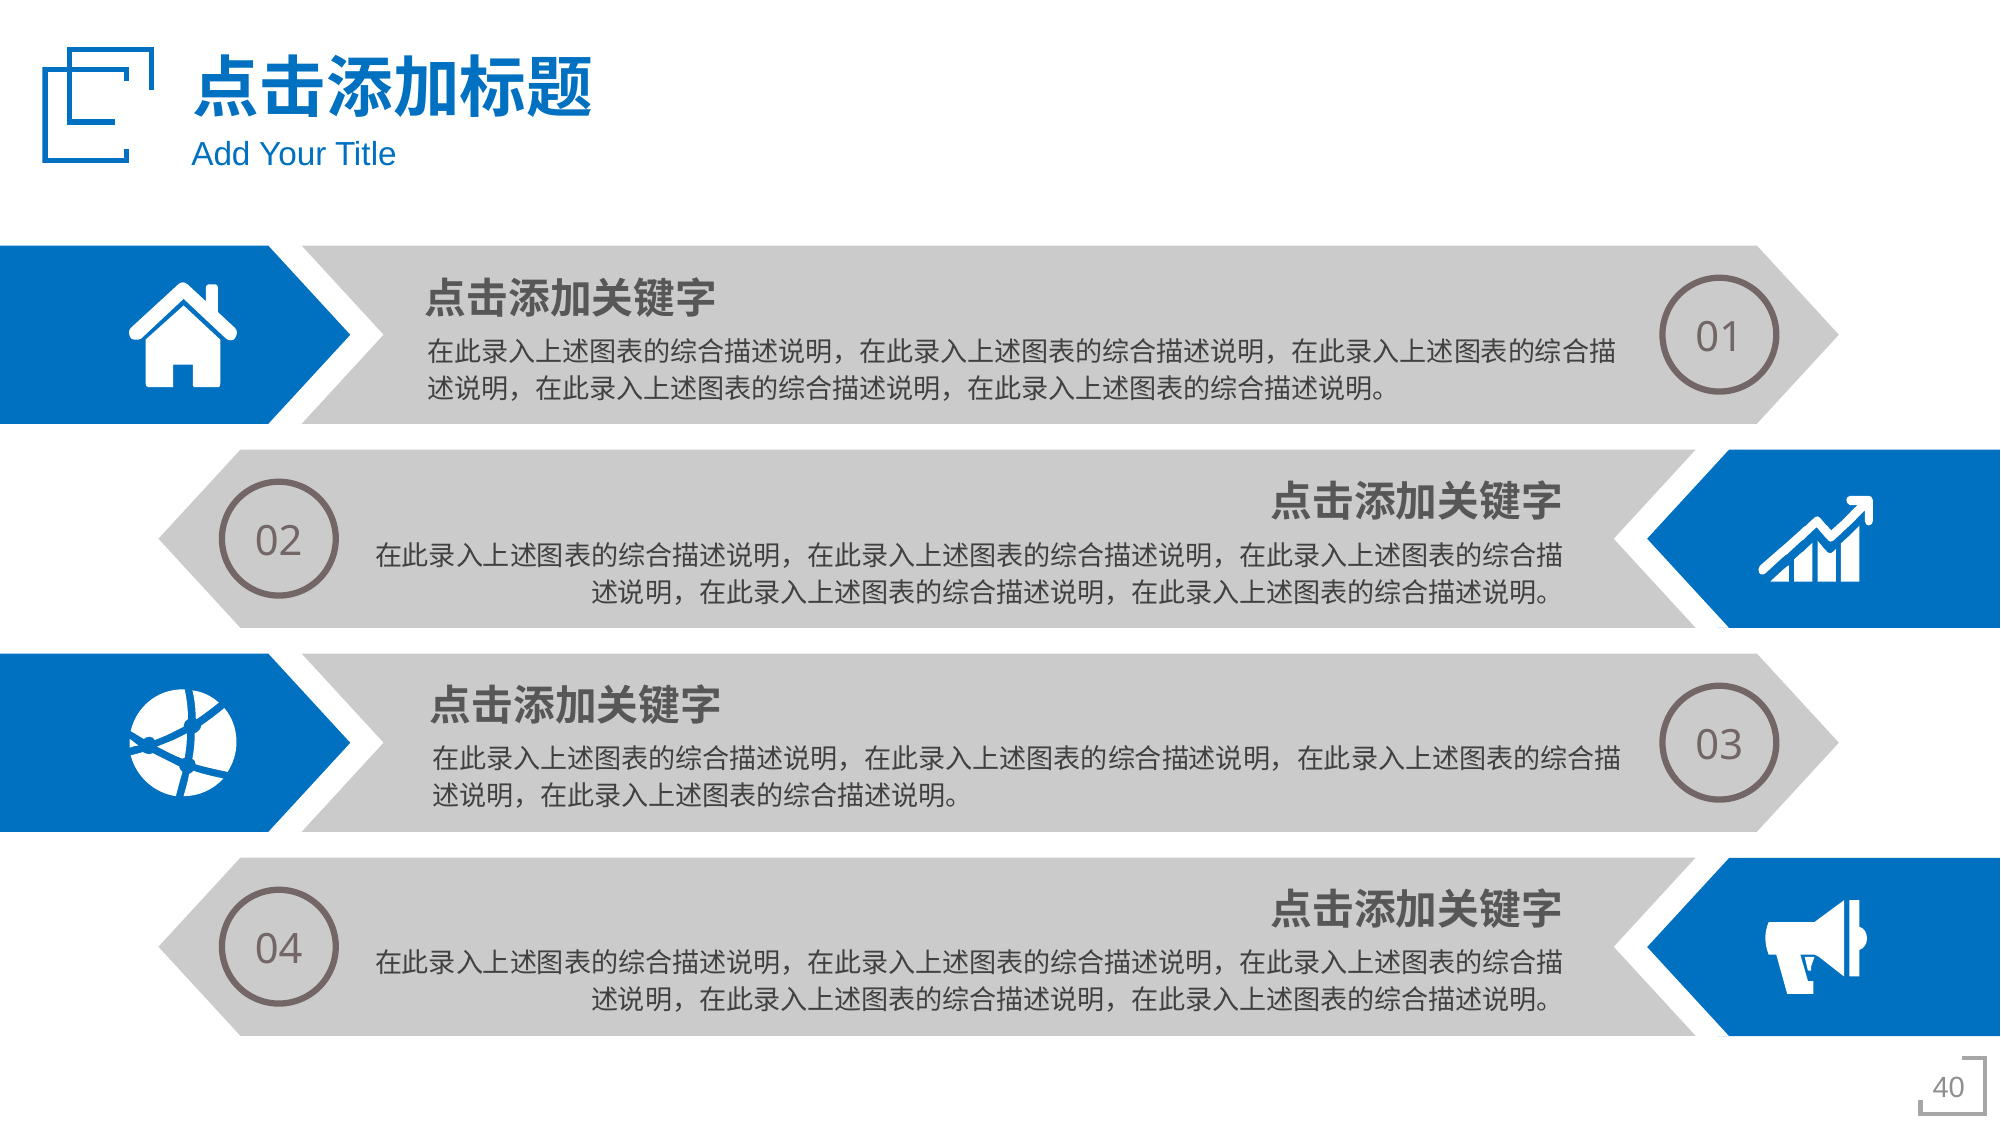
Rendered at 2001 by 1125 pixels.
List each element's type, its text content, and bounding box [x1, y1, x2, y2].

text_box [158, 857, 1647, 1036]
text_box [158, 449, 1647, 628]
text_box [1647, 449, 2000, 628]
text_box 点击添加标题 [177, 36, 609, 132]
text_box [0, 245, 351, 424]
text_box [351, 245, 1839, 424]
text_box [0, 653, 351, 832]
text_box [351, 653, 1839, 832]
text_box Add Your Title [176, 124, 555, 180]
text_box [1647, 857, 2000, 1037]
